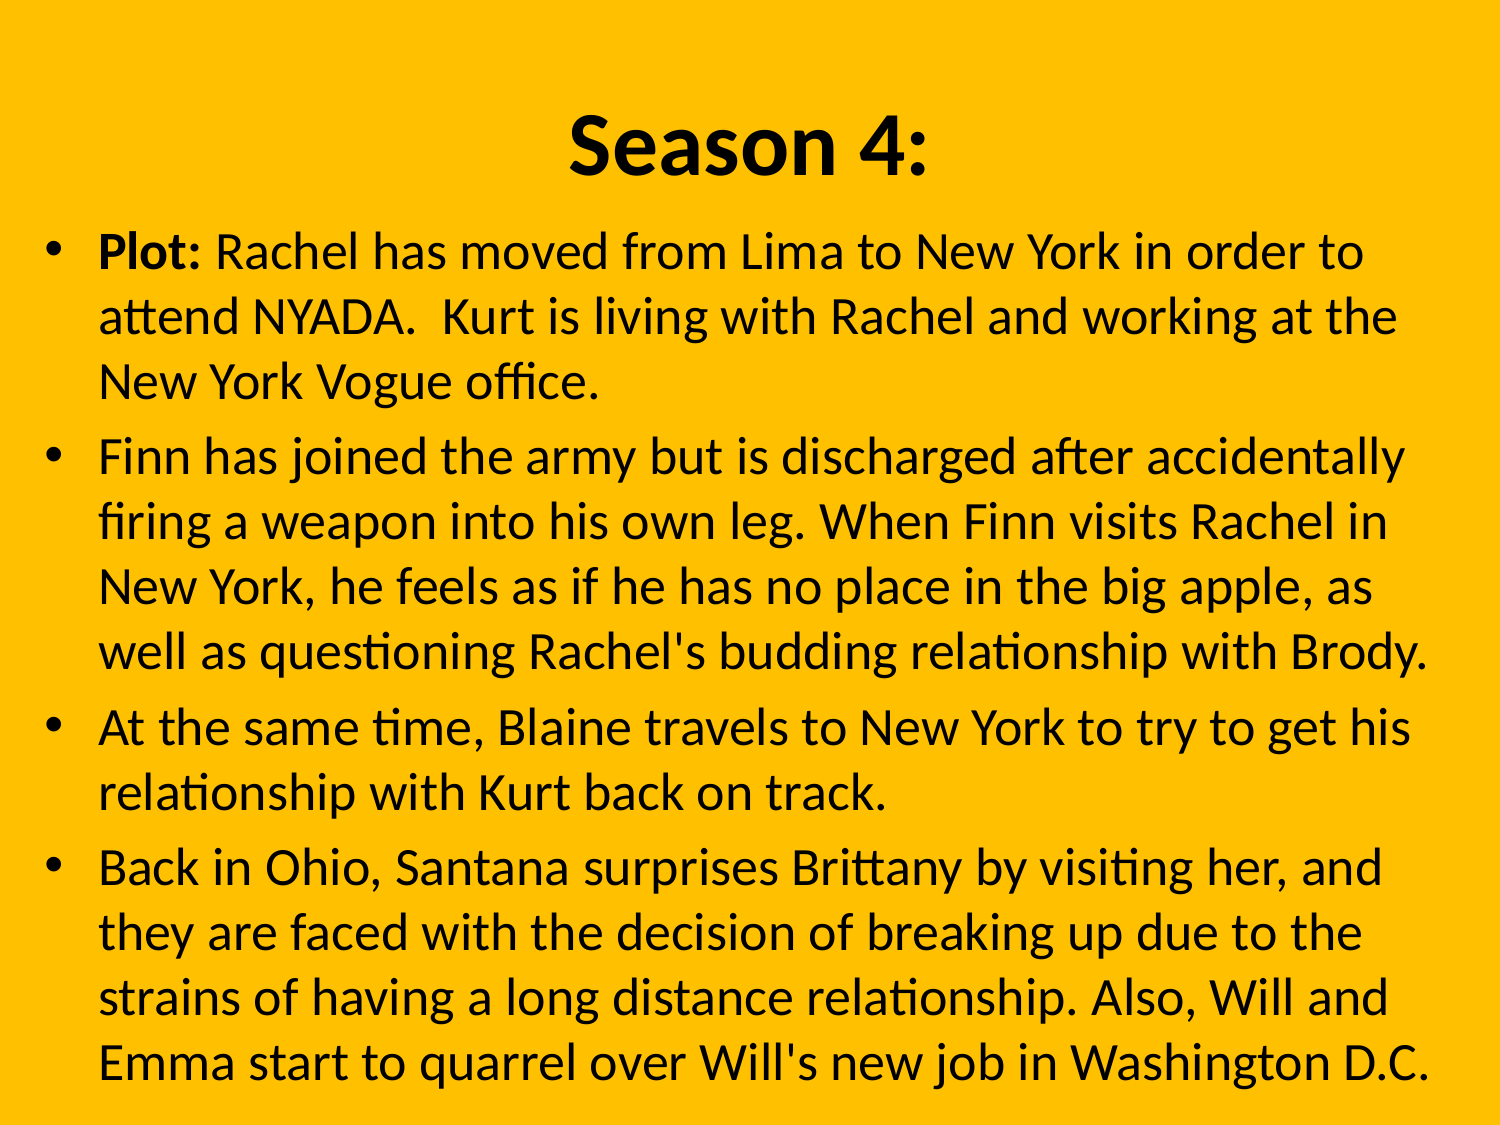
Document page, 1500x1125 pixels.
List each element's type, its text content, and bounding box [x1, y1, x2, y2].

title Season 4: [75, 45, 1425, 208]
list Plot: Rachel has moved from Lima to New York in order to attend NYADA. Kurt is living with Rachel and working at the New York Vogue office. Finn has joined the army but is discharged after accidentally firing a weapon into his own leg. When Finn visits Rachel in New York, he feels as if he has no place in the big apple, as well as questioning Rachel's budding relationship with Brody. At the same time, Blaine travels to New York to try to get his relationship with Kurt back on track. Back in Ohio, Santana surprises Brittany by visiting her, and they are faced with the decision of breaking up due to the strains of having a long distance relationship. Also, Will and Emma start to quarrel over Will's new job in Washington D.C. [29, 208, 1447, 1125]
